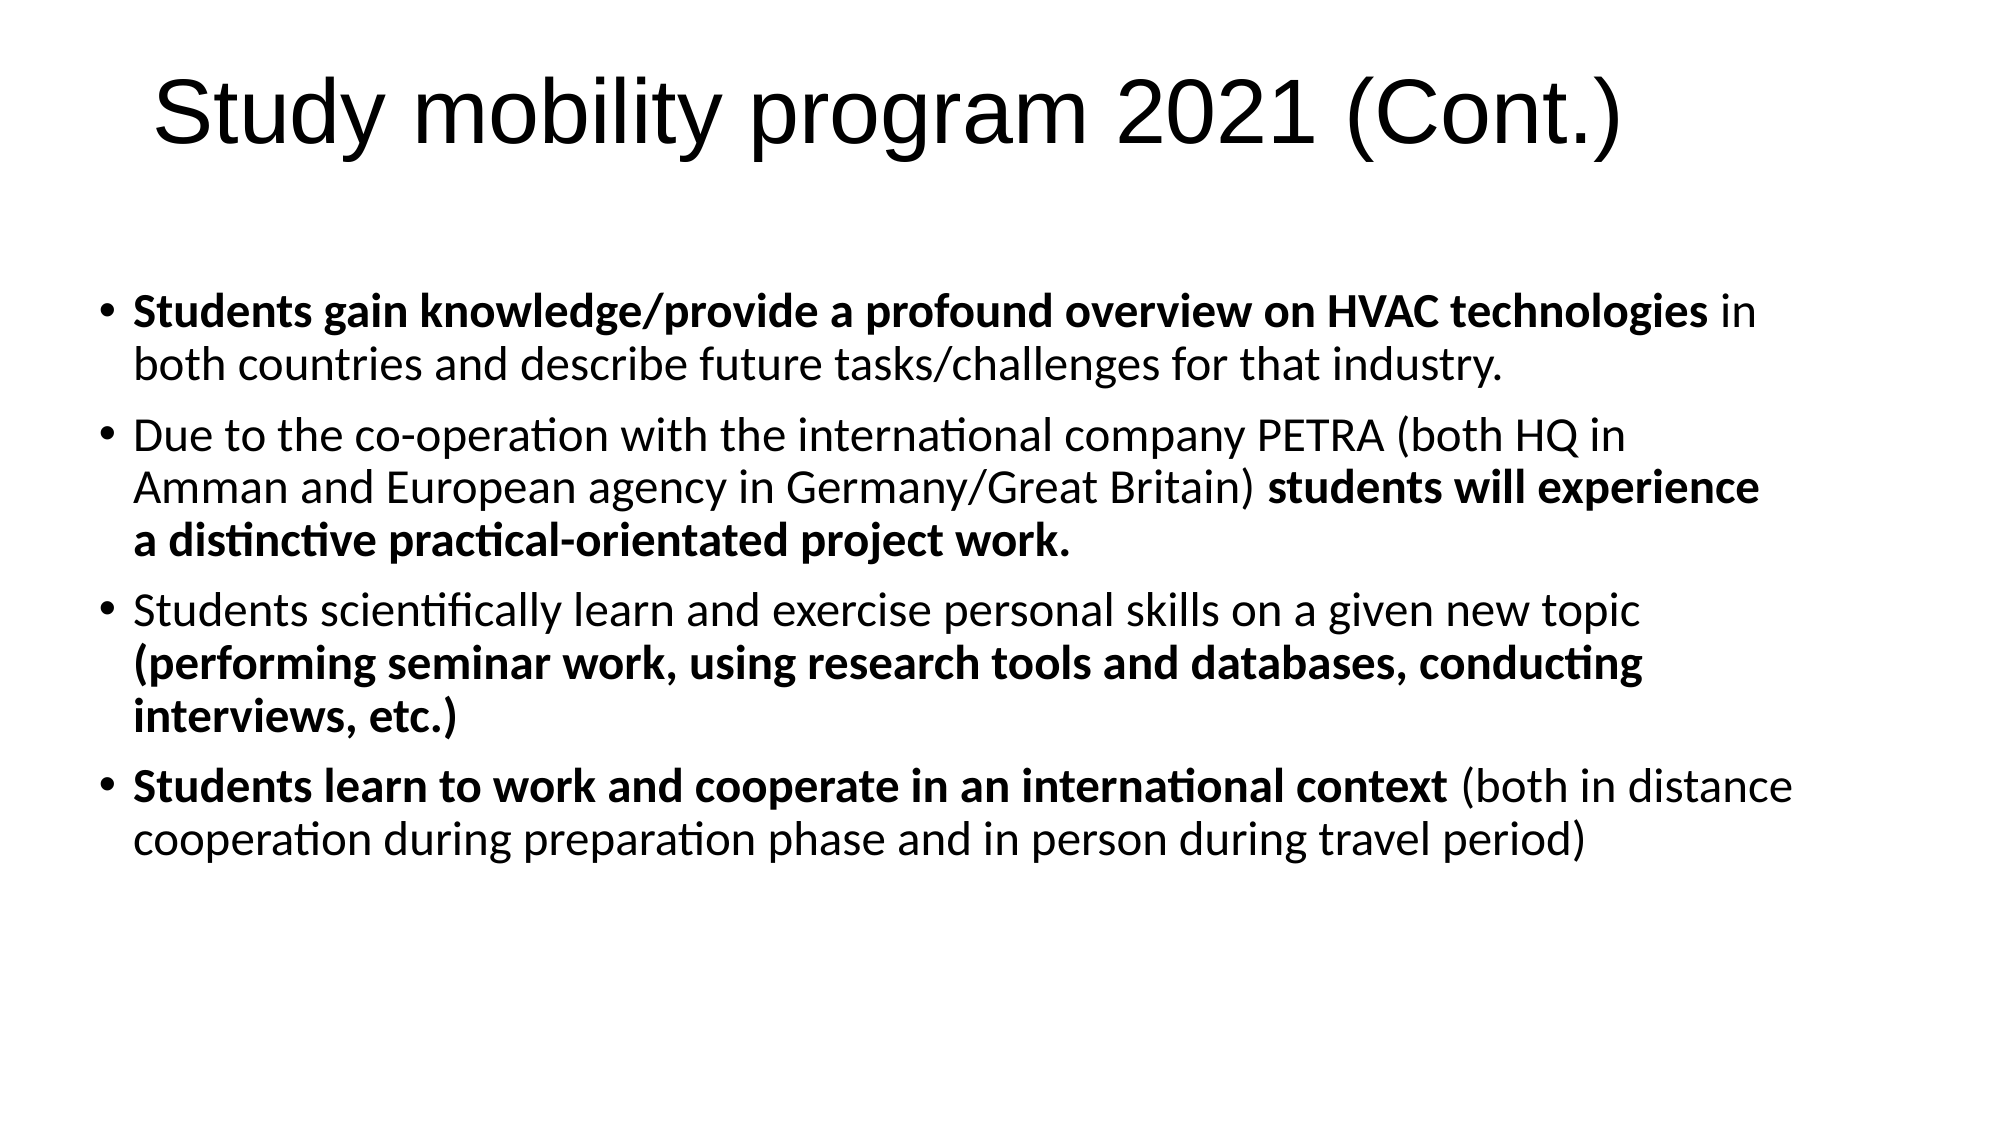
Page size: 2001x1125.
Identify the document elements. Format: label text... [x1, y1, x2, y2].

list Students gain knowledge/provide a profound overview on HVAC technologies in both countries and describe future tasks/challenges for that industry. Due to the co-operation with the international company PETRA (both HQ in Amman and European agency in Germany/Great Britain) students will experience a distinctive practical-orientated project work. Students scientifically learn and exercise personal skills on a given new topic (performing seminar work, using research tools and databases, conducting interviews, etc.) Students learn to work and cooperate in an international context (both in distance cooperation during preparation phase and in person during travel period) [84, 208, 1809, 922]
title Study mobility program 2021 (Cont.) [137, 59, 1863, 278]
